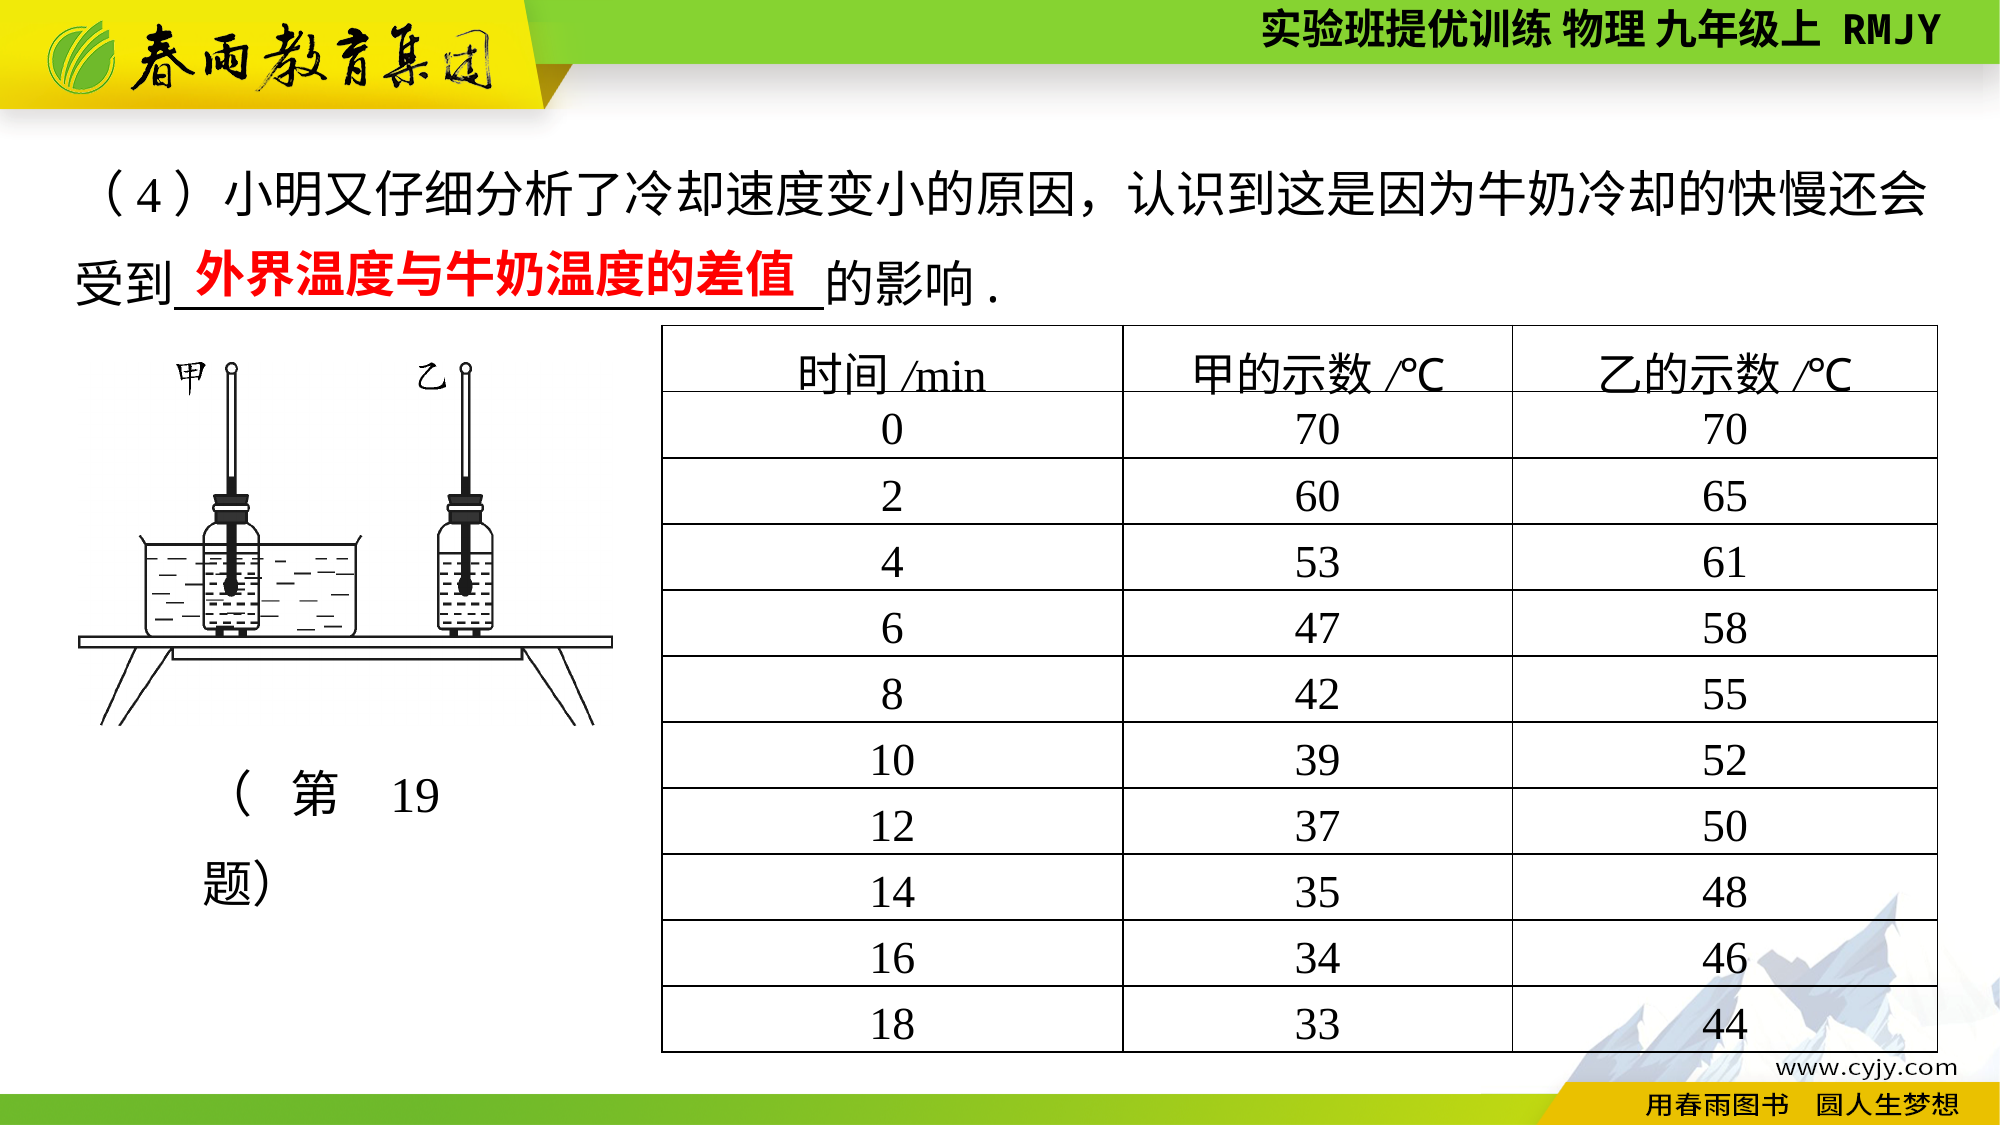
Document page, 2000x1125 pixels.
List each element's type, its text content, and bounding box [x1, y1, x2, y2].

table_cell 53 [1124, 525, 1512, 589]
table_cell 18 [663, 987, 1122, 1051]
table_cell 70 [1124, 392, 1512, 457]
picture [0, 0, 2000, 1125]
table_cell 10 [663, 723, 1122, 787]
table_cell 35 [1124, 855, 1512, 919]
table_cell 2 [663, 459, 1122, 523]
table_cell 8 [663, 657, 1122, 721]
list （4）小明又仔细分析了冷却速度变小的原因，认识到这是因为牛奶冷却的快慢还会受到 的影响. [59, 125, 1944, 311]
table_cell 12 [663, 789, 1122, 853]
table_header 甲的示数/℃ [1124, 326, 1512, 391]
table_cell 44 [1513, 987, 1937, 1051]
table_cell 6 [663, 591, 1122, 655]
table_header 时间/min [663, 326, 1122, 391]
table_cell 50 [1513, 789, 1937, 853]
table_cell 0 [663, 392, 1122, 457]
table_cell 48 [1513, 855, 1937, 919]
table_cell 46 [1513, 921, 1937, 985]
table_cell 47 [1124, 591, 1512, 655]
text_box （第19题） [187, 734, 468, 830]
table_header 乙的示数/℃ [1513, 326, 1937, 391]
table_cell 52 [1513, 723, 1937, 787]
table_cell 70 [1513, 392, 1937, 457]
table_cell 37 [1124, 789, 1512, 853]
table_cell 58 [1513, 591, 1937, 655]
table_cell 39 [1124, 723, 1512, 787]
table_cell 14 [663, 855, 1122, 919]
table_cell 55 [1513, 657, 1937, 721]
table_cell 33 [1124, 987, 1512, 1051]
table_cell 4 [663, 525, 1122, 589]
table_cell 65 [1513, 459, 1937, 523]
table_cell 61 [1513, 525, 1937, 589]
table_cell 60 [1124, 459, 1512, 523]
table_cell 16 [663, 921, 1122, 985]
text_box 外界温度与牛奶温度的差值 [180, 205, 811, 310]
table_cell 34 [1124, 921, 1512, 985]
table_cell 42 [1124, 657, 1512, 721]
